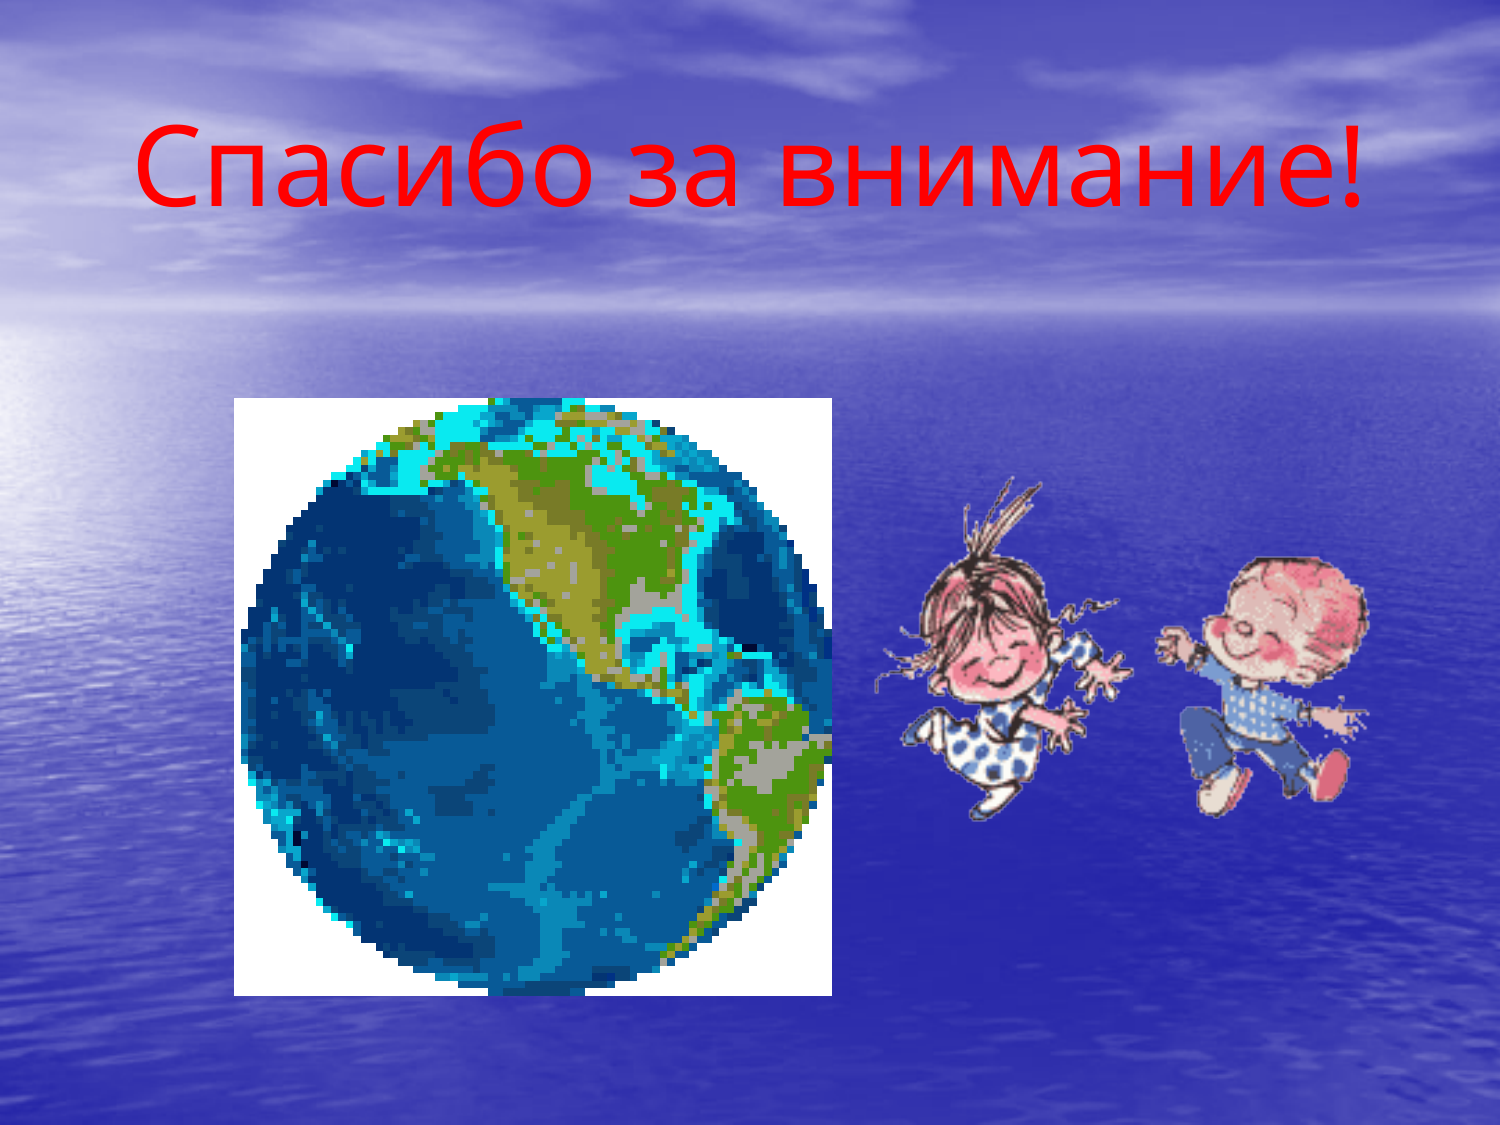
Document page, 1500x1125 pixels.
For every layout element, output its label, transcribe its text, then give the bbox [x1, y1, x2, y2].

title Спасибо за внимание! [74, 47, 1426, 276]
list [234, 398, 833, 997]
picture [853, 469, 1395, 844]
